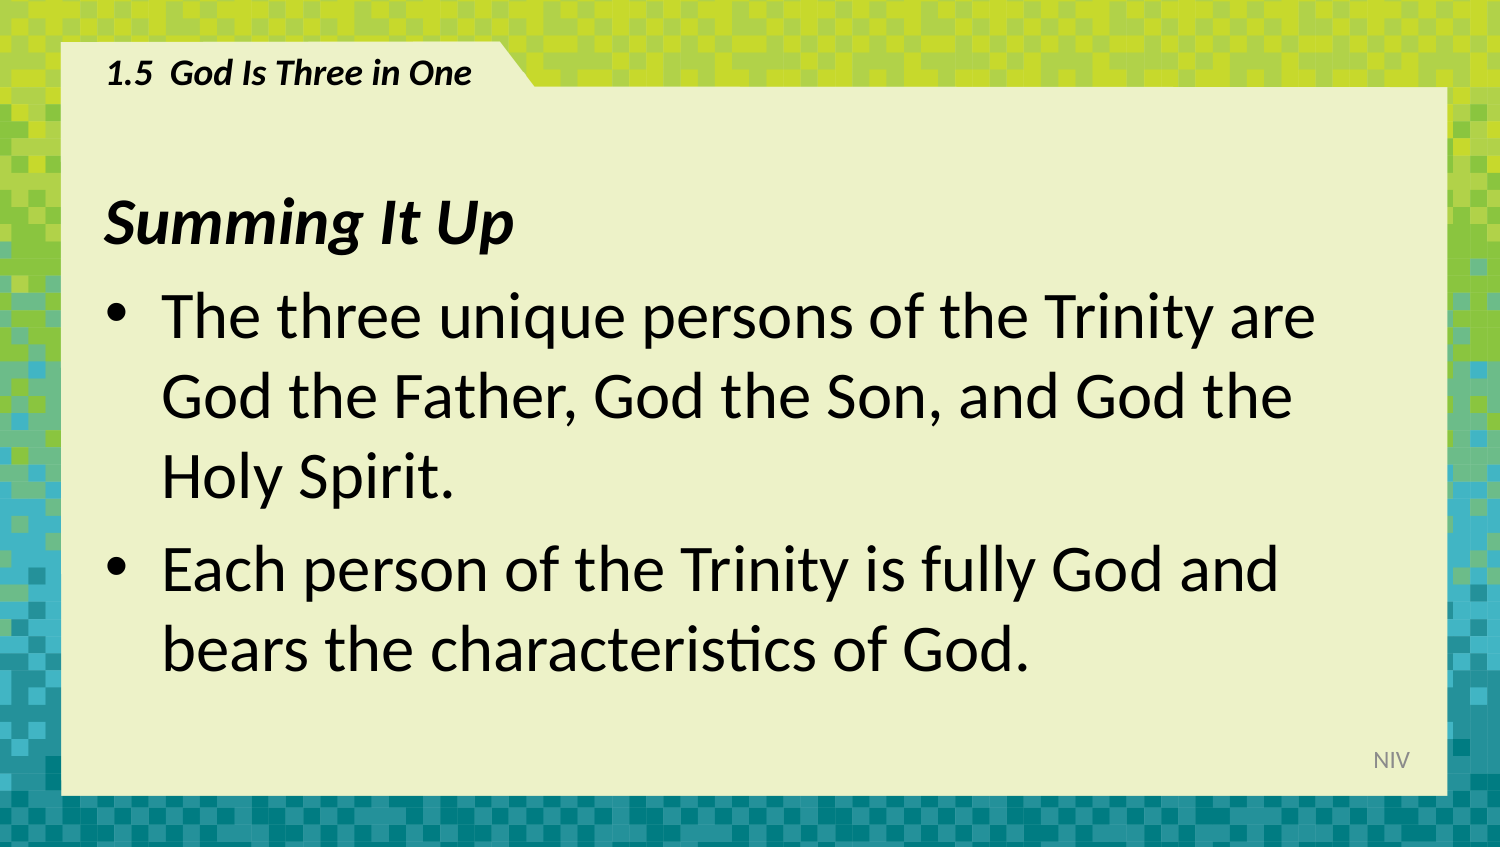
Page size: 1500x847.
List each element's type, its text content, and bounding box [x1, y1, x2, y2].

title 1.5 God Is Three in One [89, 33, 1420, 108]
picture [0, 0, 1500, 847]
list Summing It Up The three unique persons of the Trinity are God the Father, God the Son, and God the Holy Spirit. Each person of the Trinity is fully God and bears the characteristics of God. [89, 141, 1403, 722]
footer NIV [950, 736, 1425, 782]
